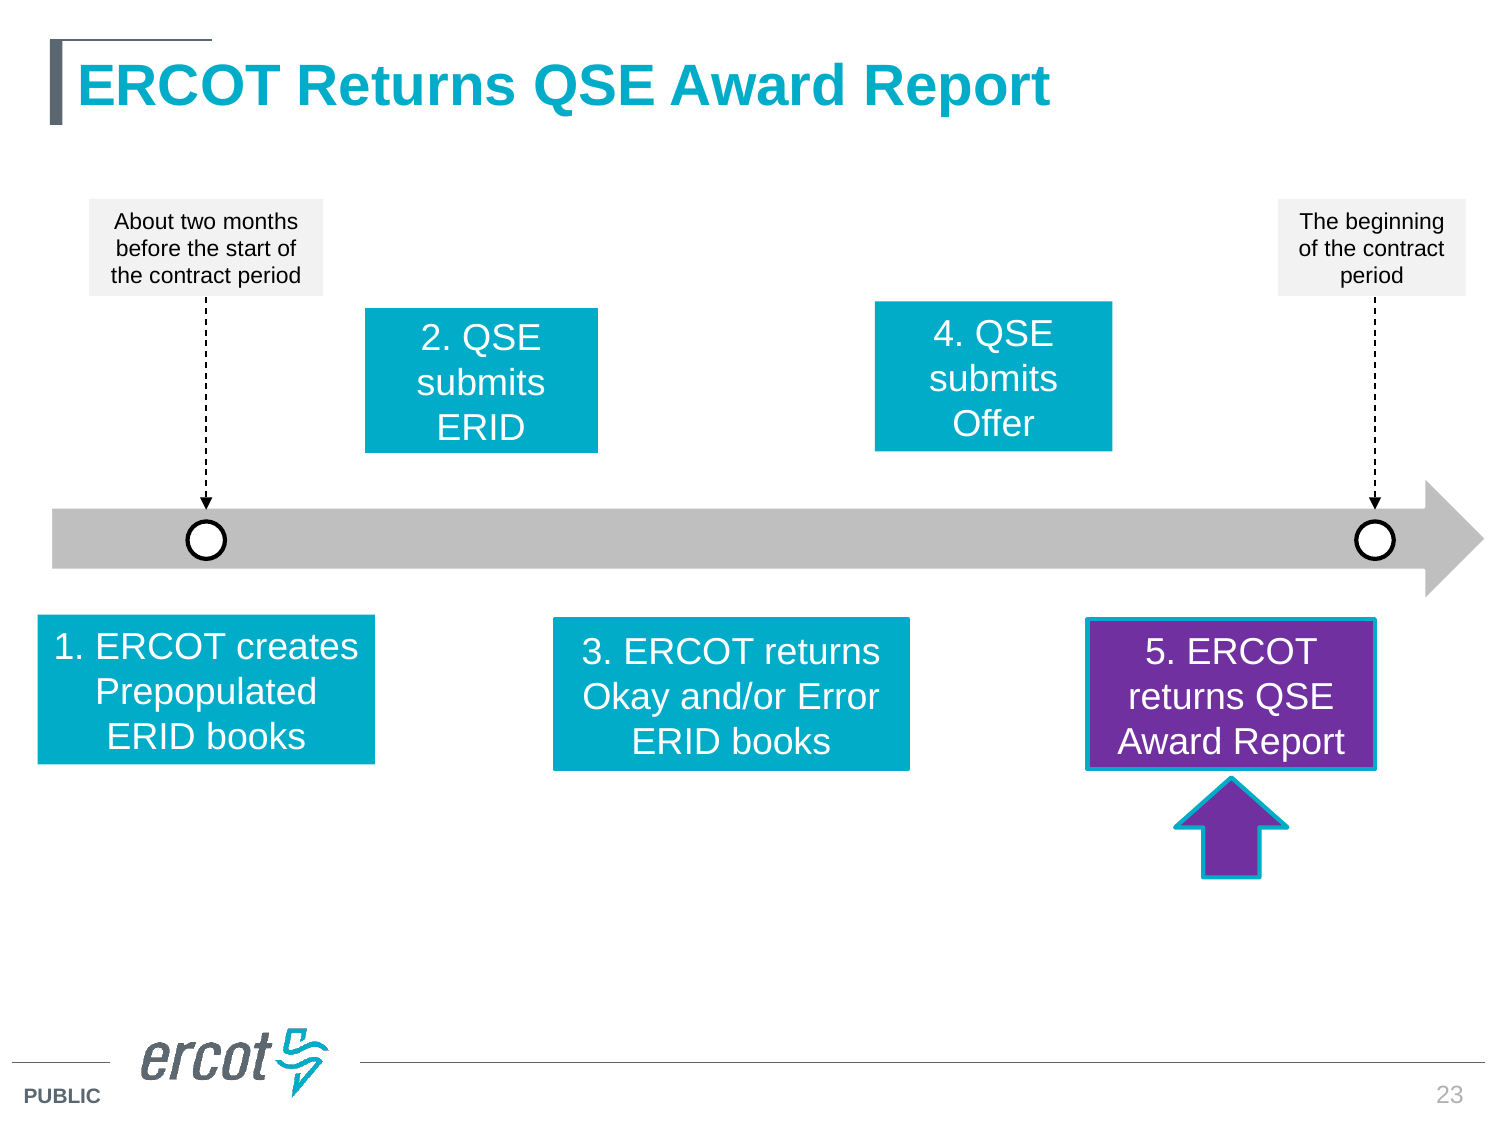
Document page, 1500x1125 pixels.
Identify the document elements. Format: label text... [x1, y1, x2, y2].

text_box About two months before the start of the contract period [89, 198, 324, 296]
text_box [1354, 519, 1396, 561]
text_box [47, 472, 1490, 605]
picture [137, 1024, 332, 1100]
text_box 2. QSE submits ERID [360, 303, 602, 457]
text_box [185, 519, 228, 561]
slide_number 23 [1412, 1076, 1488, 1112]
text_box [1173, 775, 1290, 880]
text_box 5. ERCOT returns QSE Award Report [1085, 617, 1377, 771]
text_box 3. ERCOT returns Okay and/or Error ERID books [553, 617, 910, 771]
text_box 4. QSE submits Offer [873, 299, 1115, 454]
text_box The beginning of the contract period [1278, 198, 1466, 296]
text_box 1. ERCOT creates Prepopulated ERID books [35, 612, 377, 767]
title ERCOT Returns QSE Award Report [62, 39, 1450, 228]
